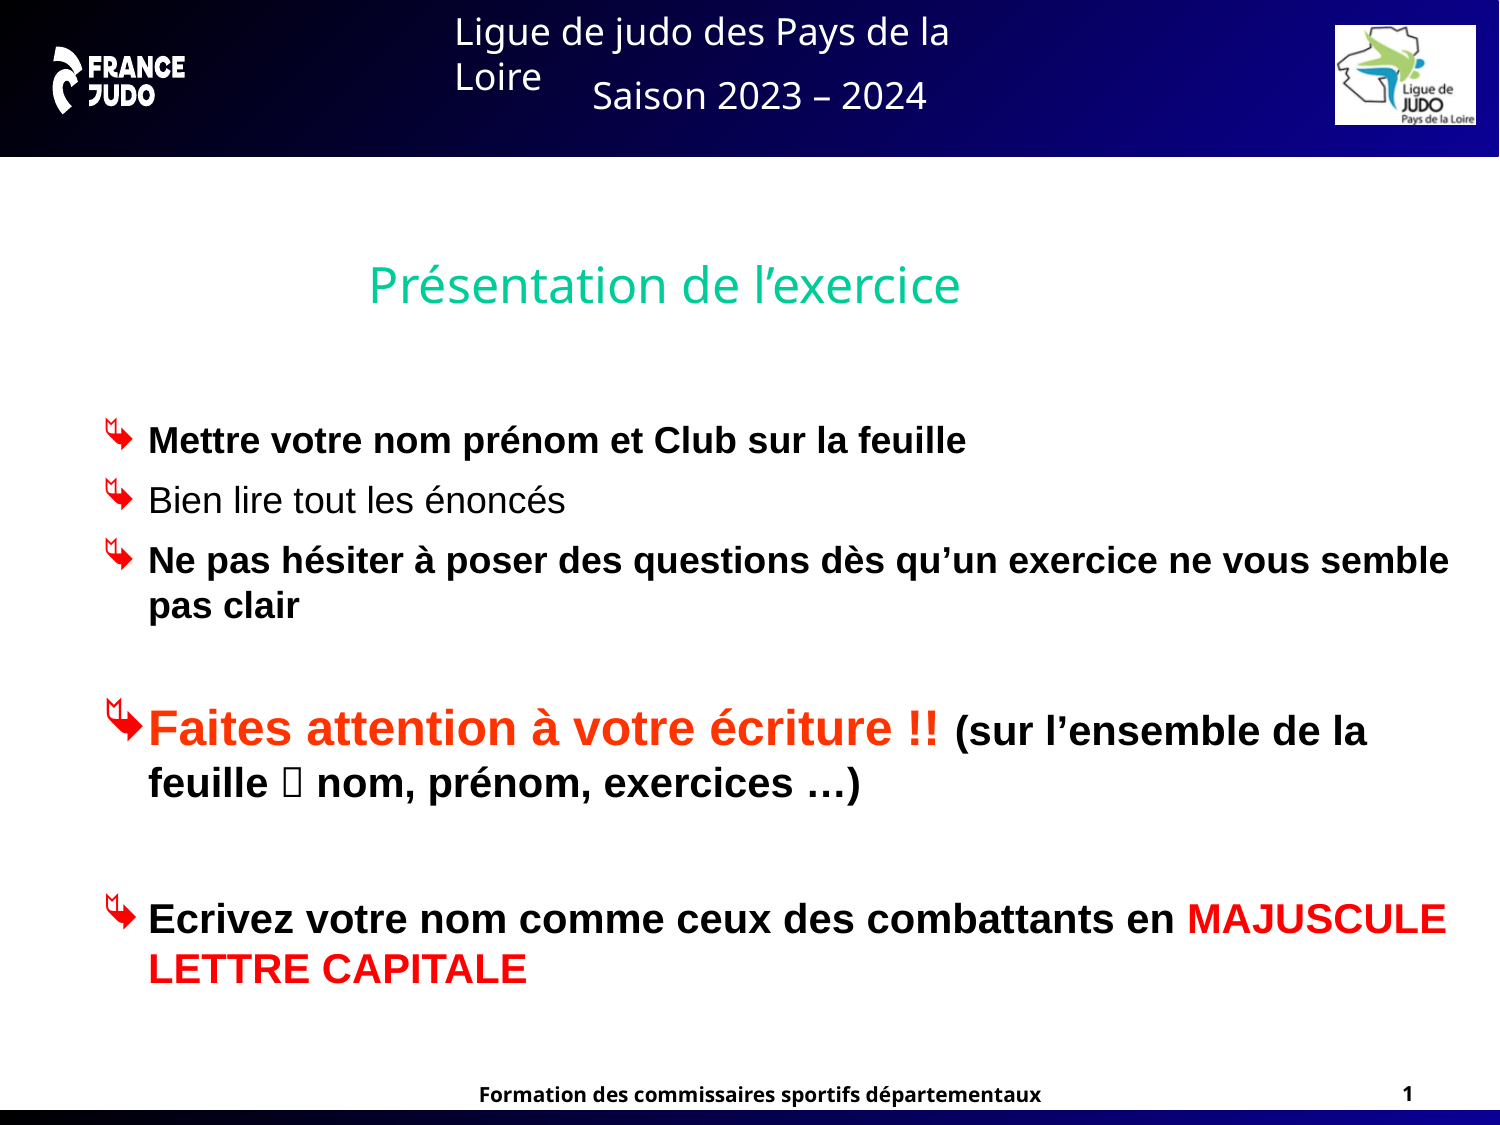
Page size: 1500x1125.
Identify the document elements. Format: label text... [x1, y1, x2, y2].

text_box Mettre votre nom prénom et Club sur la feuille Bien lire tout les énoncés Ne pas hésiter à poser des questions dès qu’un exercice ne vous semble pas clair Faites attention à votre écriture !! (sur l’ensemble de la feuille  nom, prénom, exercices …) Ecrivez votre nom comme ceux des combattants en MAJUSCULE LETTRE CAPITALE [0, 408, 1500, 1000]
text_box Présentation de l’exercice [354, 246, 1146, 321]
picture [1335, 25, 1476, 125]
